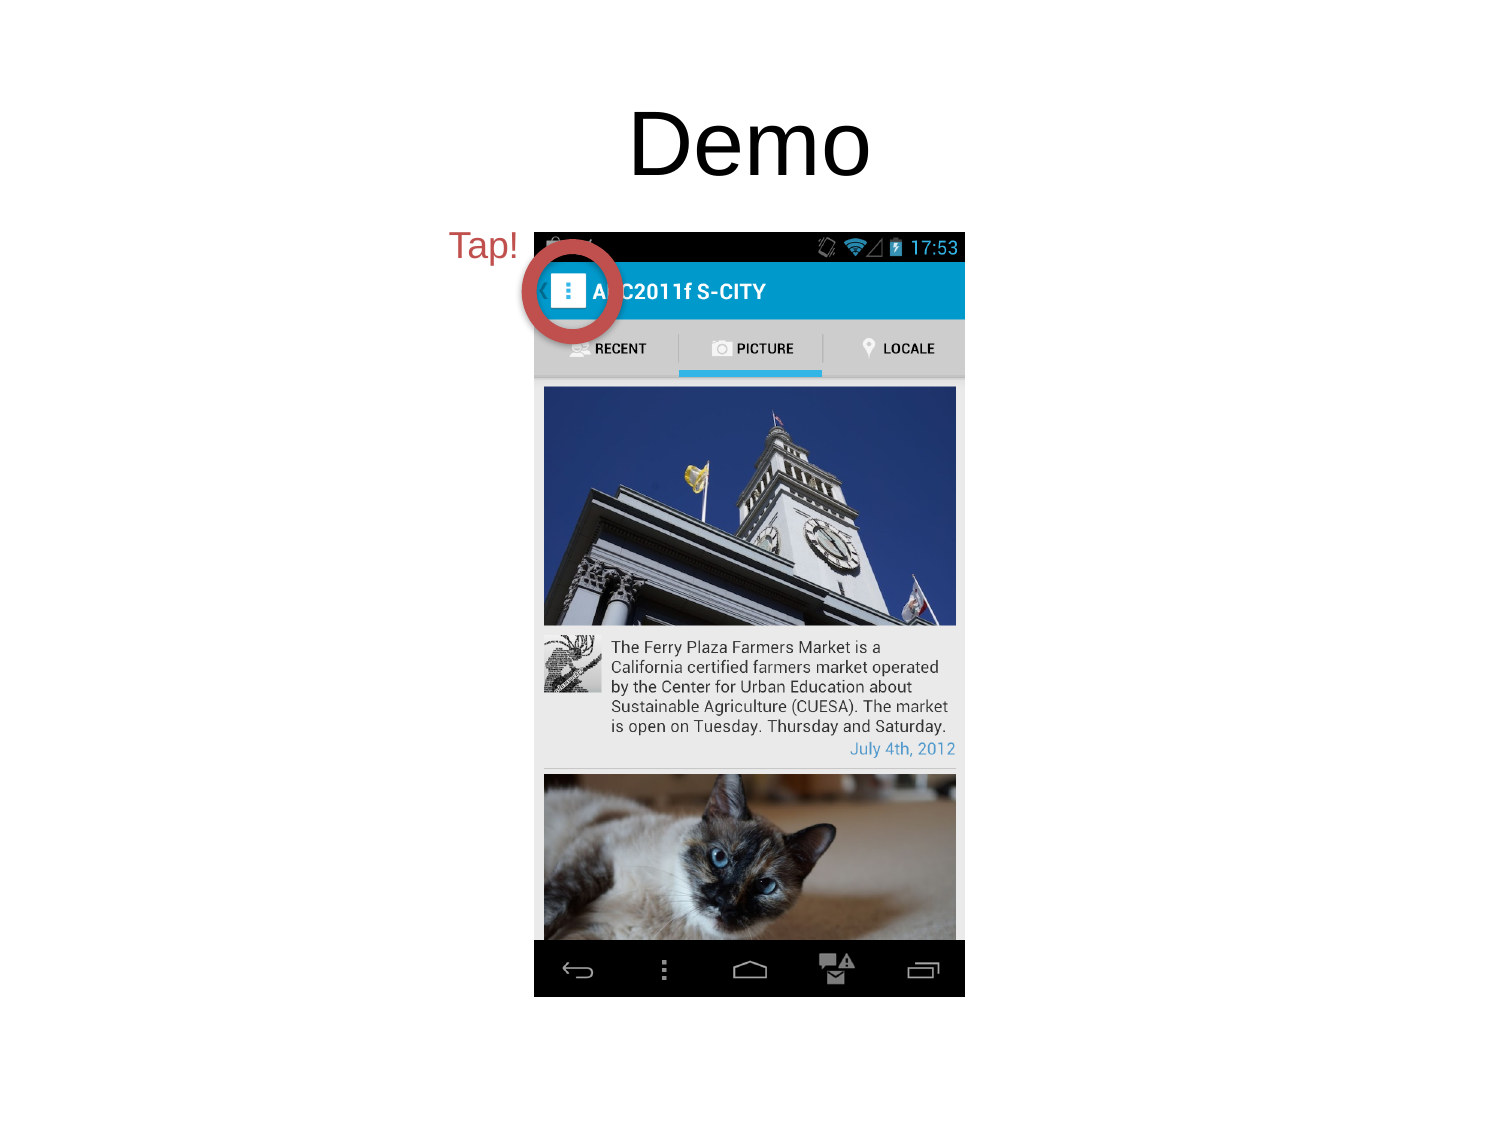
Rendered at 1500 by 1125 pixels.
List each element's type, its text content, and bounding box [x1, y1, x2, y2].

picture [741, 284, 751, 298]
picture [687, 283, 691, 298]
text_box [520, 274, 529, 321]
title Demo [75, 45, 1425, 233]
picture [674, 284, 679, 298]
picture [757, 284, 765, 298]
picture [661, 284, 666, 298]
picture [534, 232, 965, 997]
picture [636, 284, 644, 294]
picture [648, 284, 657, 298]
picture [699, 284, 708, 298]
text_box Tap! [433, 213, 535, 274]
